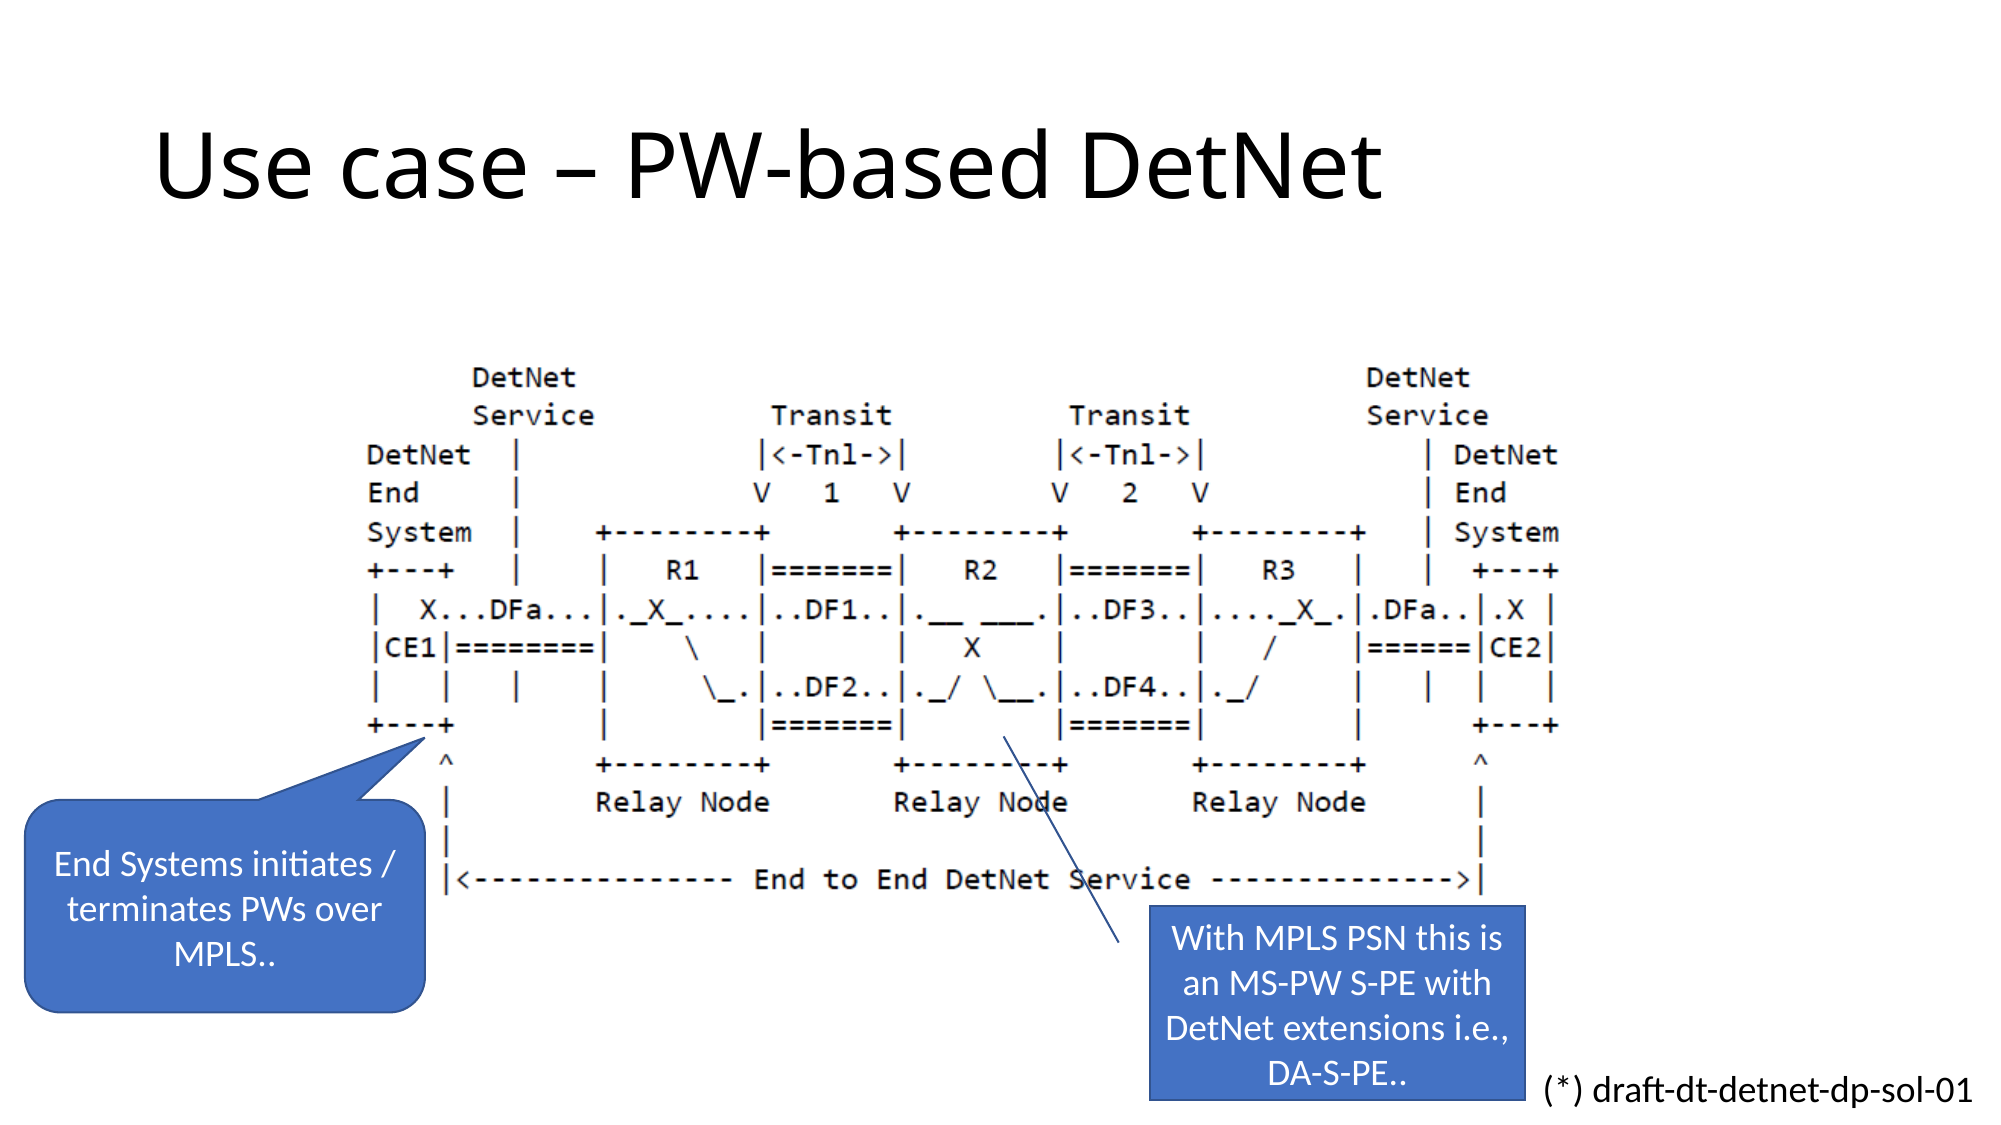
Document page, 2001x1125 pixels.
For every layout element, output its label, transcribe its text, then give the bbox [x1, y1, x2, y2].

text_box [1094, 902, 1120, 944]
picture [362, 354, 1576, 902]
text_box End Systems initiates / terminates PWs over MPLS.. [23, 760, 426, 1014]
title Use case – PW-based DetNet [137, 59, 1863, 278]
text_box (*) draft-dt-detnet-dp-sol-01 [1527, 1057, 1989, 1118]
text_box With MPLS PSN this is an MS-PW S-PE with DetNet extensions i.e., DA-S-PE.. [1149, 905, 1526, 1101]
